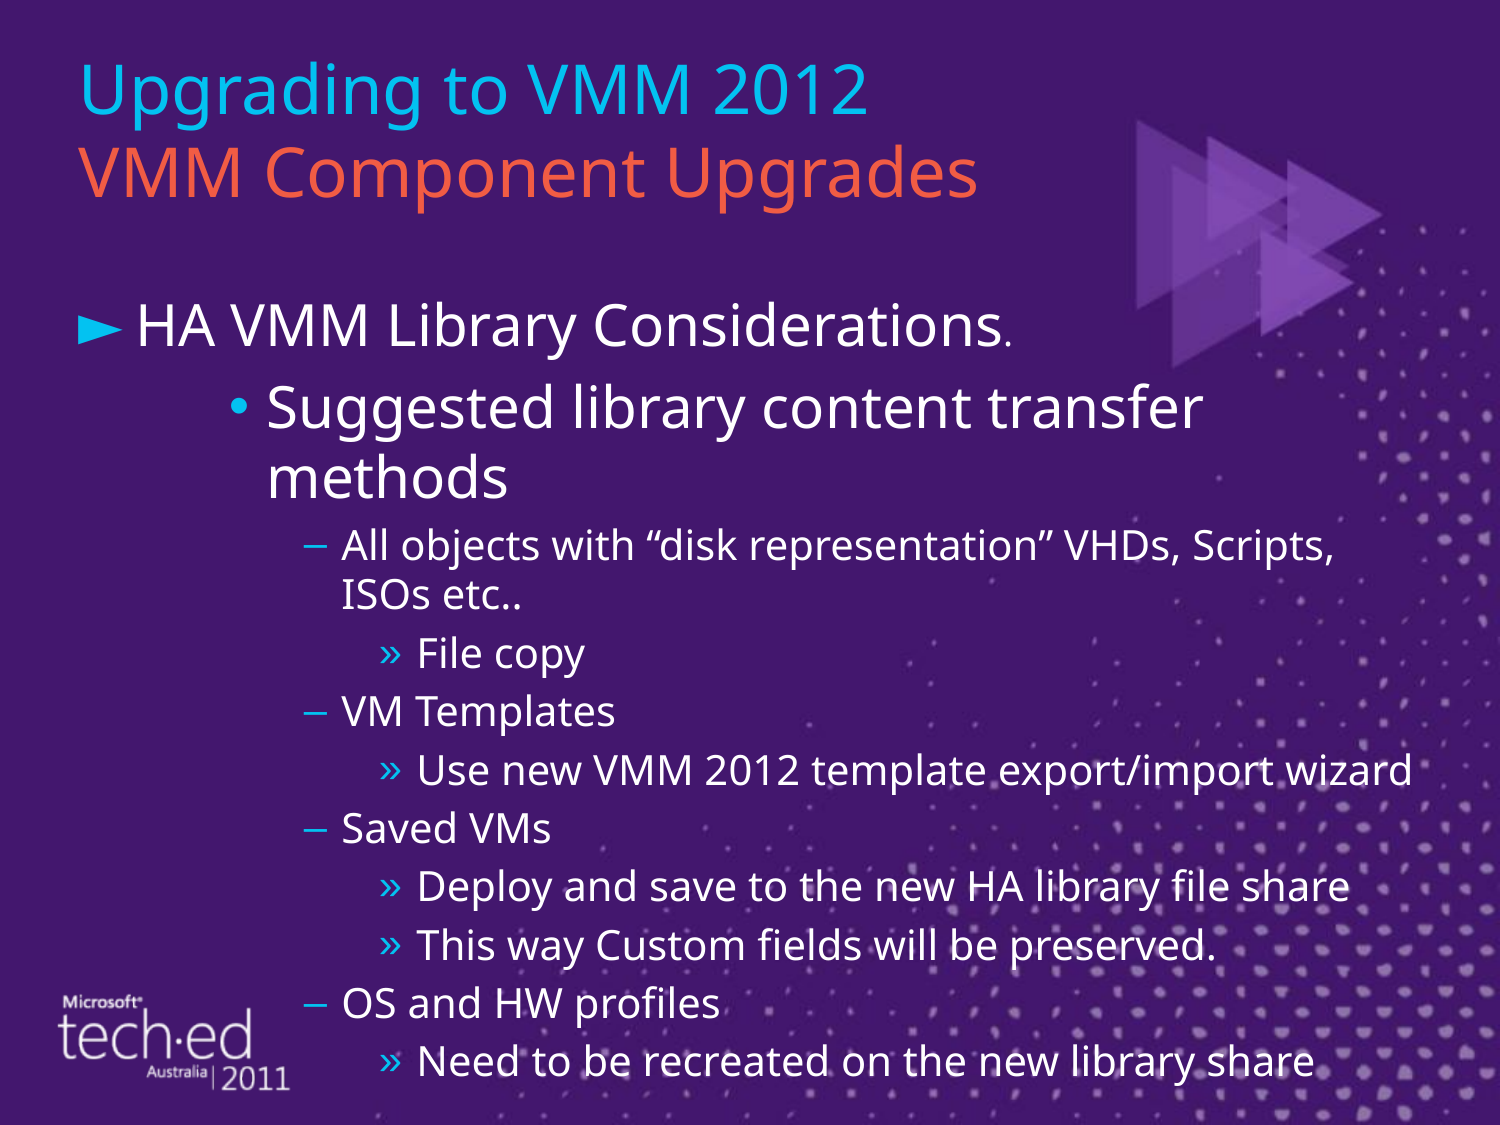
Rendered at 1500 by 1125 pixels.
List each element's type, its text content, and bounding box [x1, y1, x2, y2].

title Upgrading to VMM 2012 VMM Component Upgrades [63, 37, 1436, 220]
list HA VMM Library Considerations. Suggested library content transfer methods All objects with “disk representation” VHDs, Scripts, ISOs etc.. File copy VM Templates Use new VMM 2012 template export/import wizard Saved VMs Deploy and save to the new HA library file share This way Custom fields will be preserved. OS and HW profiles Need to be recreated on the new library share [63, 280, 1436, 1047]
picture [0, 0, 1500, 1125]
